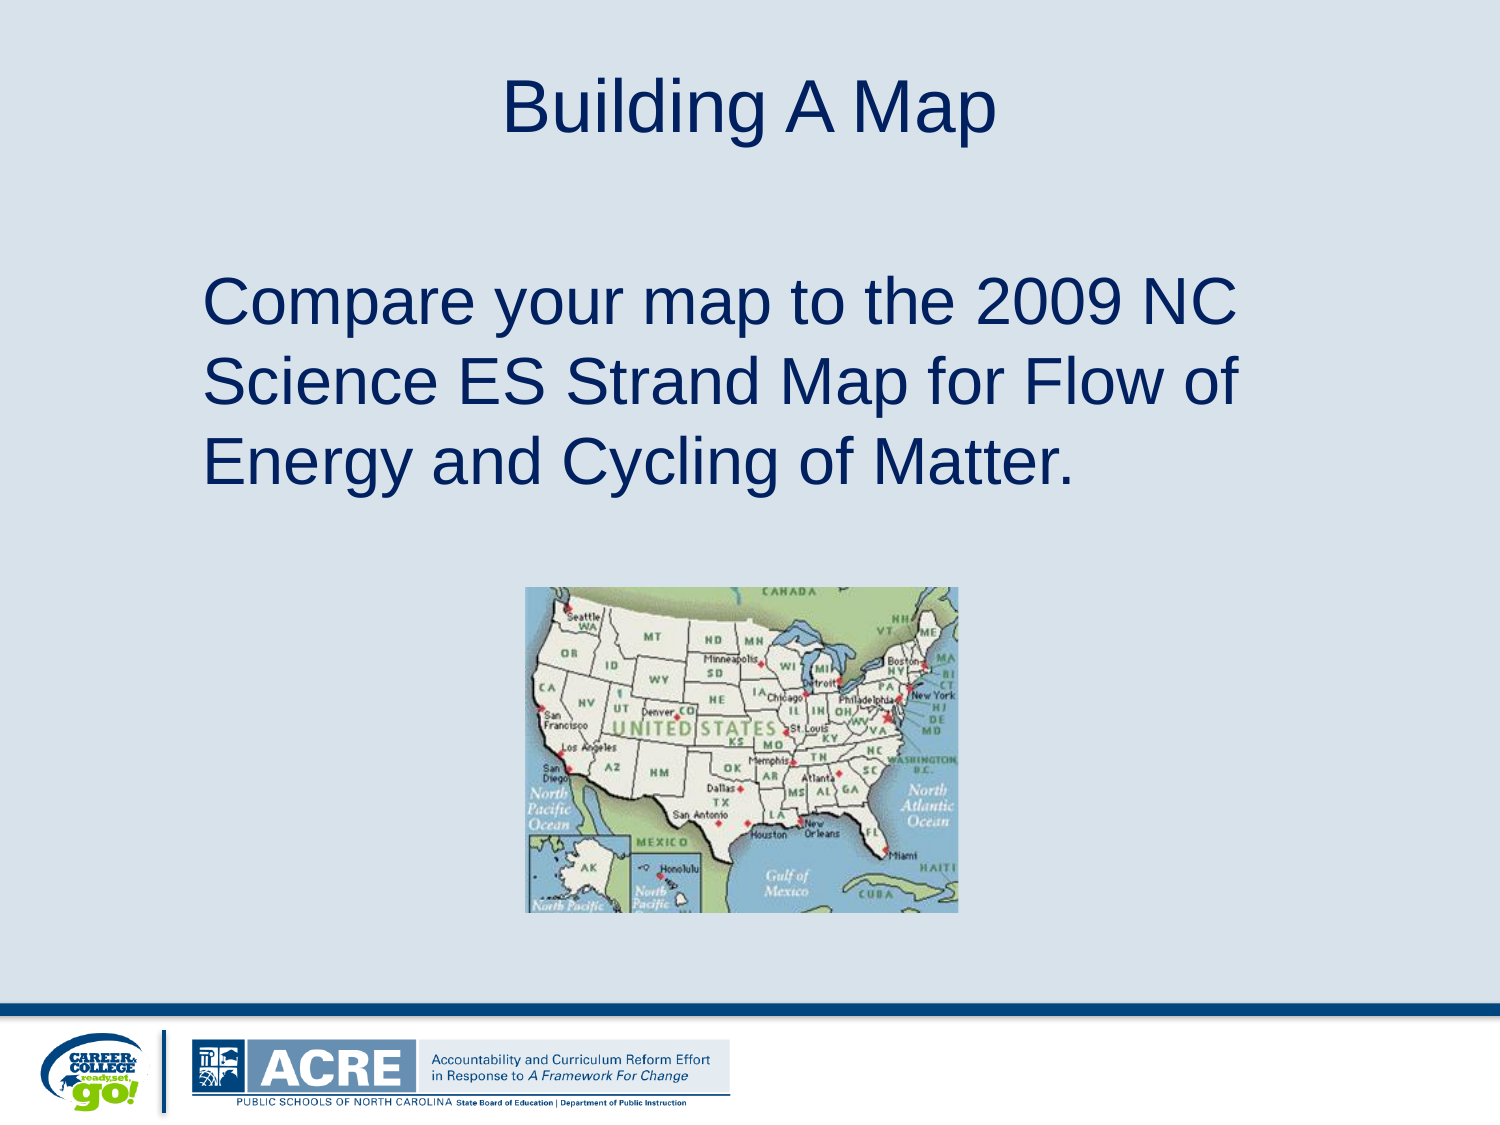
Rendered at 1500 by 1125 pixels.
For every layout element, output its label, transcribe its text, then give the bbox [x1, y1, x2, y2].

picture [37, 1029, 152, 1115]
picture [524, 587, 959, 913]
title Building A Map [112, 49, 1388, 176]
picture [174, 1017, 744, 1125]
list Compare your map to the 2009 NC Science ES Strand Map for Flow of Energy and Cycling of Matter. [187, 249, 1363, 988]
